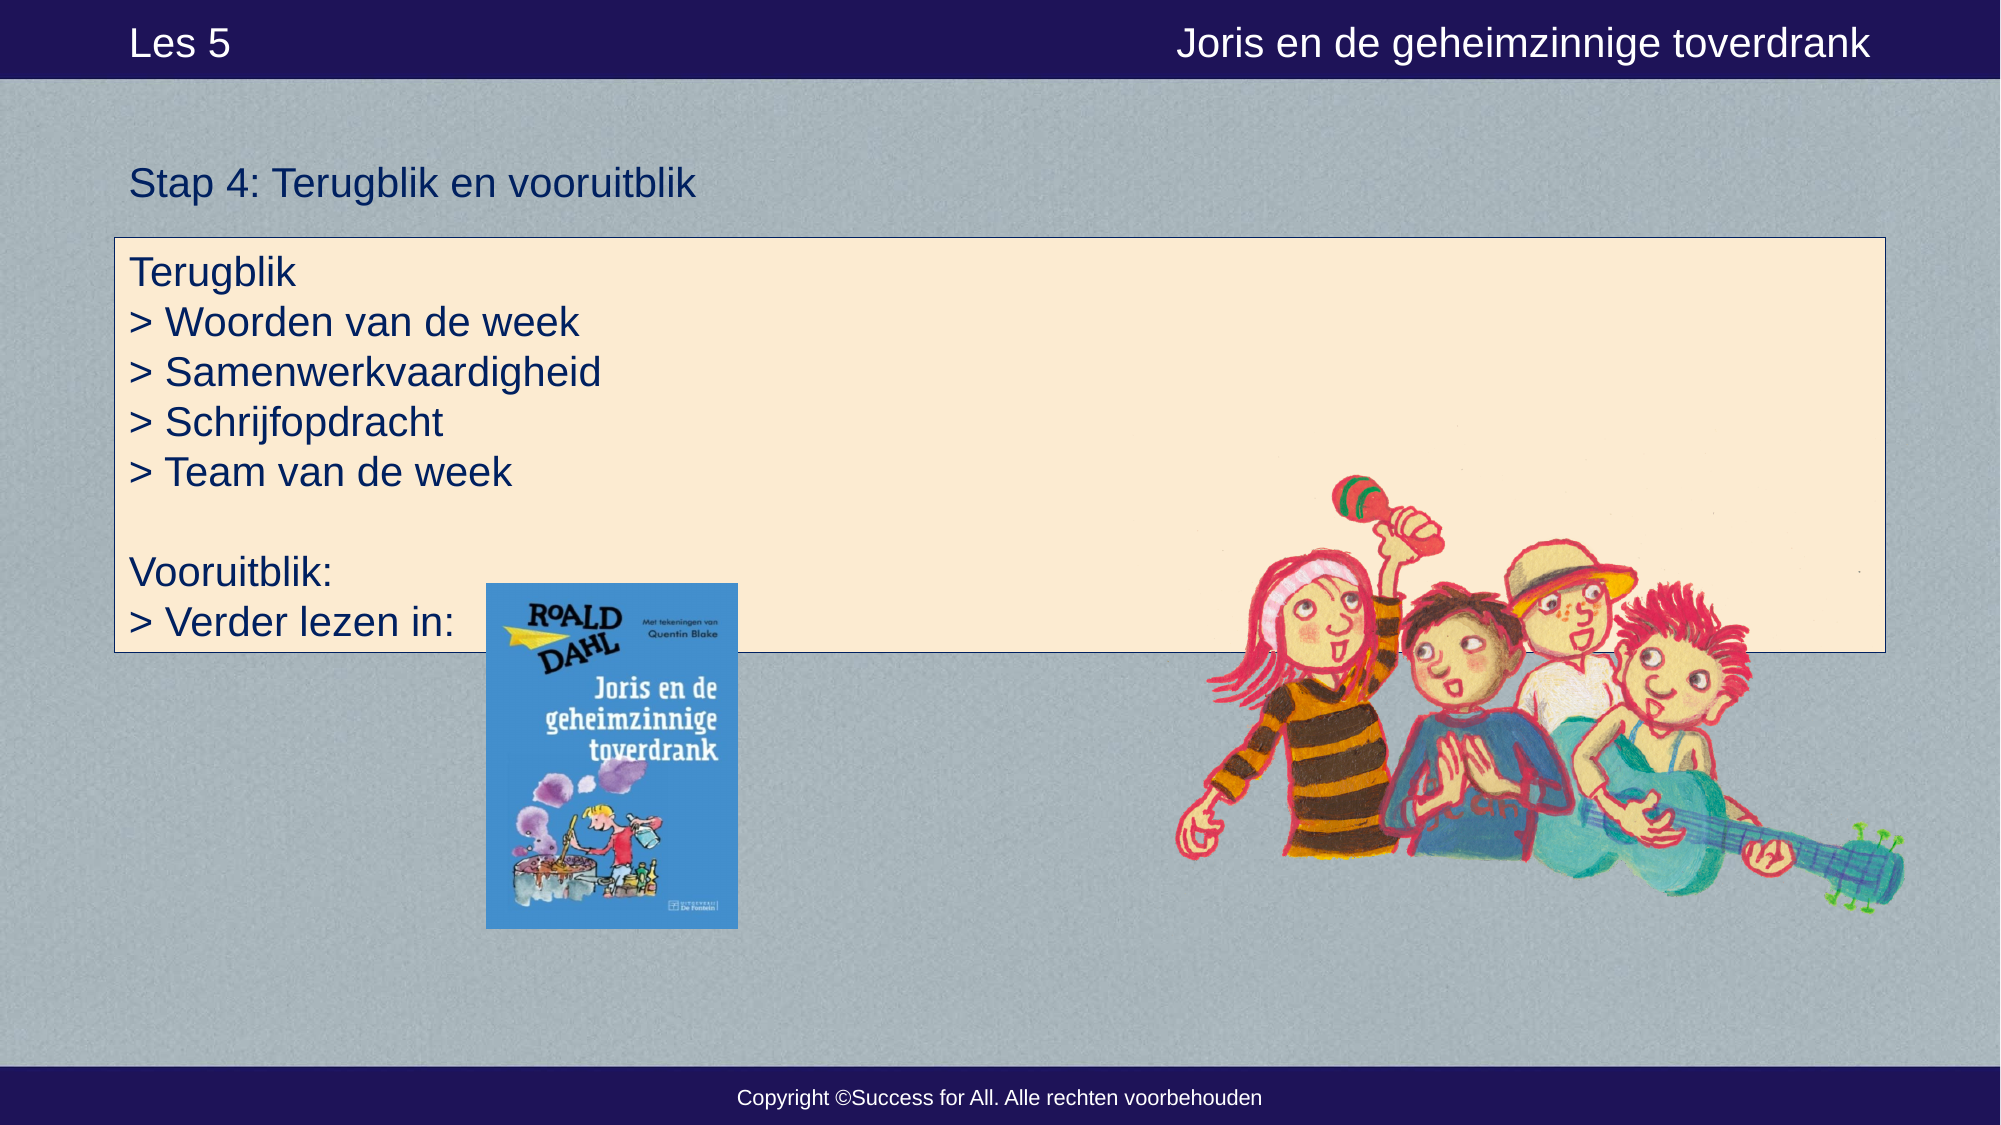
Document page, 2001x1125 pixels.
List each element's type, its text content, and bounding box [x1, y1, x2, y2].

picture [0, 0, 2001, 1125]
text_box Les 5 [114, 8, 354, 73]
text_box Stap 4: Terugblik en vooruitblik [113, 148, 1635, 214]
text_box Terugblik > Woorden van de week > Samenwerkvaardigheid > Schrijfopdracht > Team van de week Vooruitblik: > Verder lezen in: [114, 237, 1886, 653]
text_box Copyright ©Success for All. Alle rechten voorbehouden [0, 1076, 2000, 1125]
text_box Joris en de geheimzinnige toverdrank [999, 8, 1886, 73]
